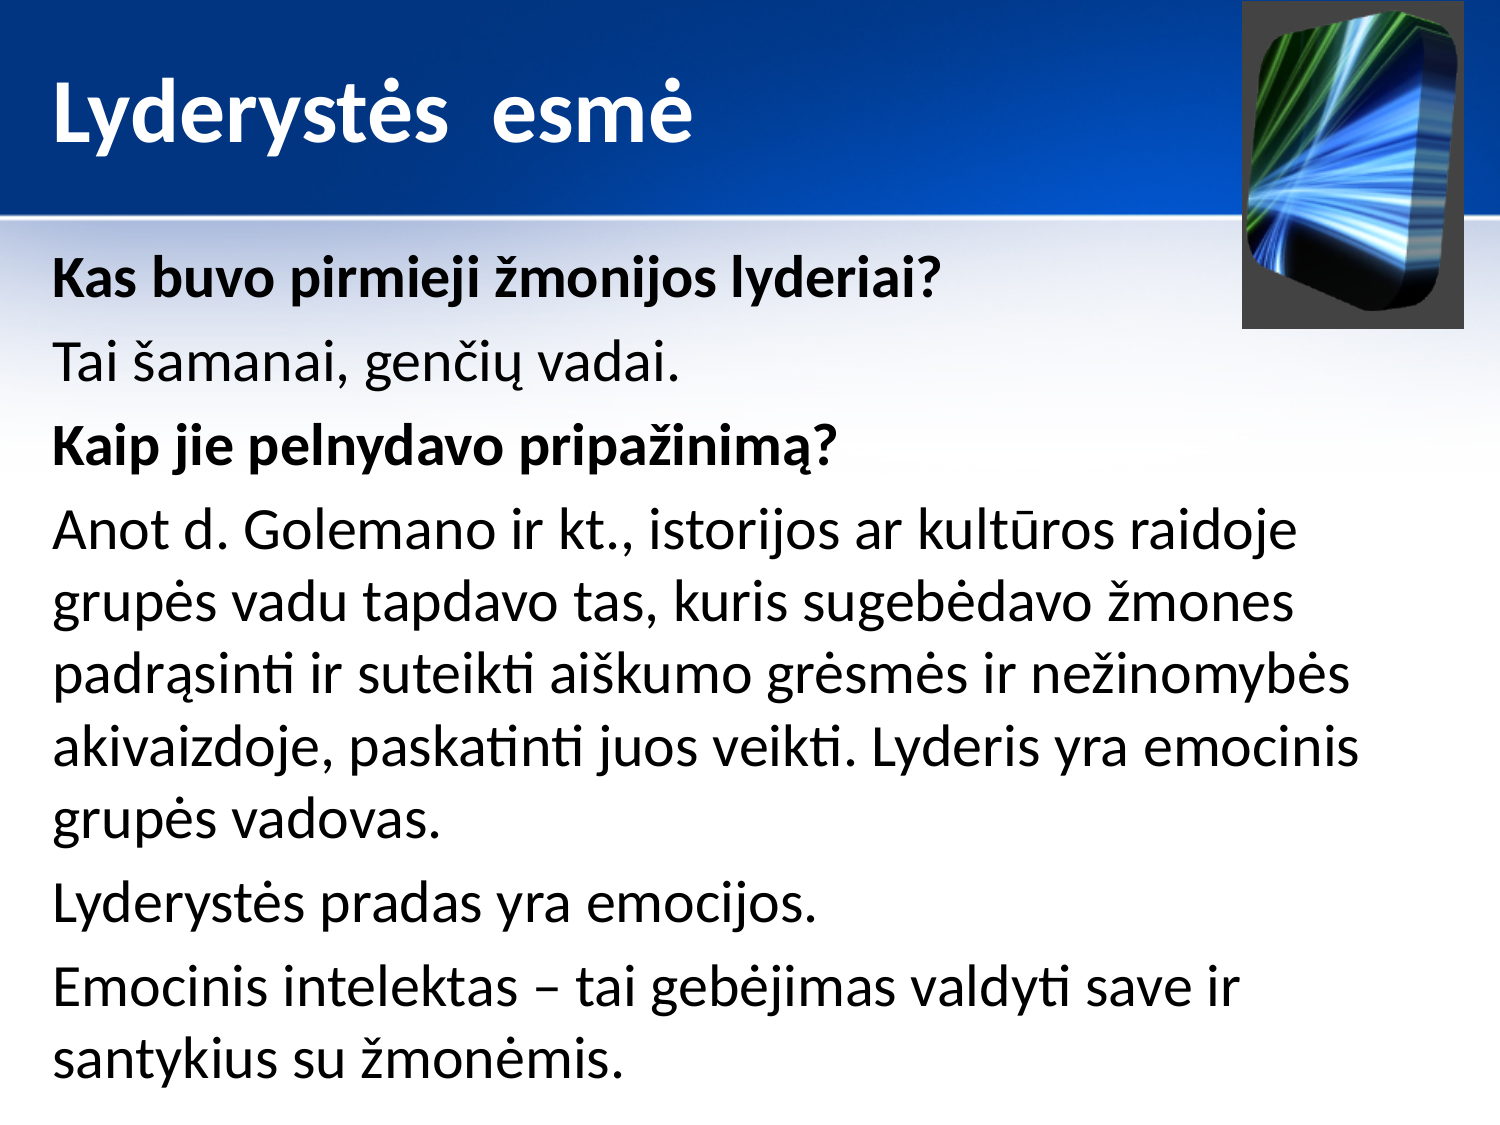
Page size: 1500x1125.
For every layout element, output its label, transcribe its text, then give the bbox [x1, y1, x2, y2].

picture [0, 0, 1500, 1125]
title Lyderystės esmė [37, 12, 1225, 200]
list Kas buvo pirmieji žmonijos lyderiai? Tai šamanai, genčių vadai. Kaip jie pelnydavo pripažinimą? Anot d. Golemano ir kt., istorijos ar kultūros raidoje grupės vadu tapdavo tas, kuris sugebėdavo žmones padrąsinti ir suteikti aiškumo grėsmės ir nežinomybės akivaizdoje, paskatinti juos veikti. Lyderis yra emocinis grupės vadovas. Lyderystės pradas yra emocijos. Emocinis intelektas – tai gebėjimas valdyti save ir santykius su žmonėmis. [37, 229, 1463, 1107]
